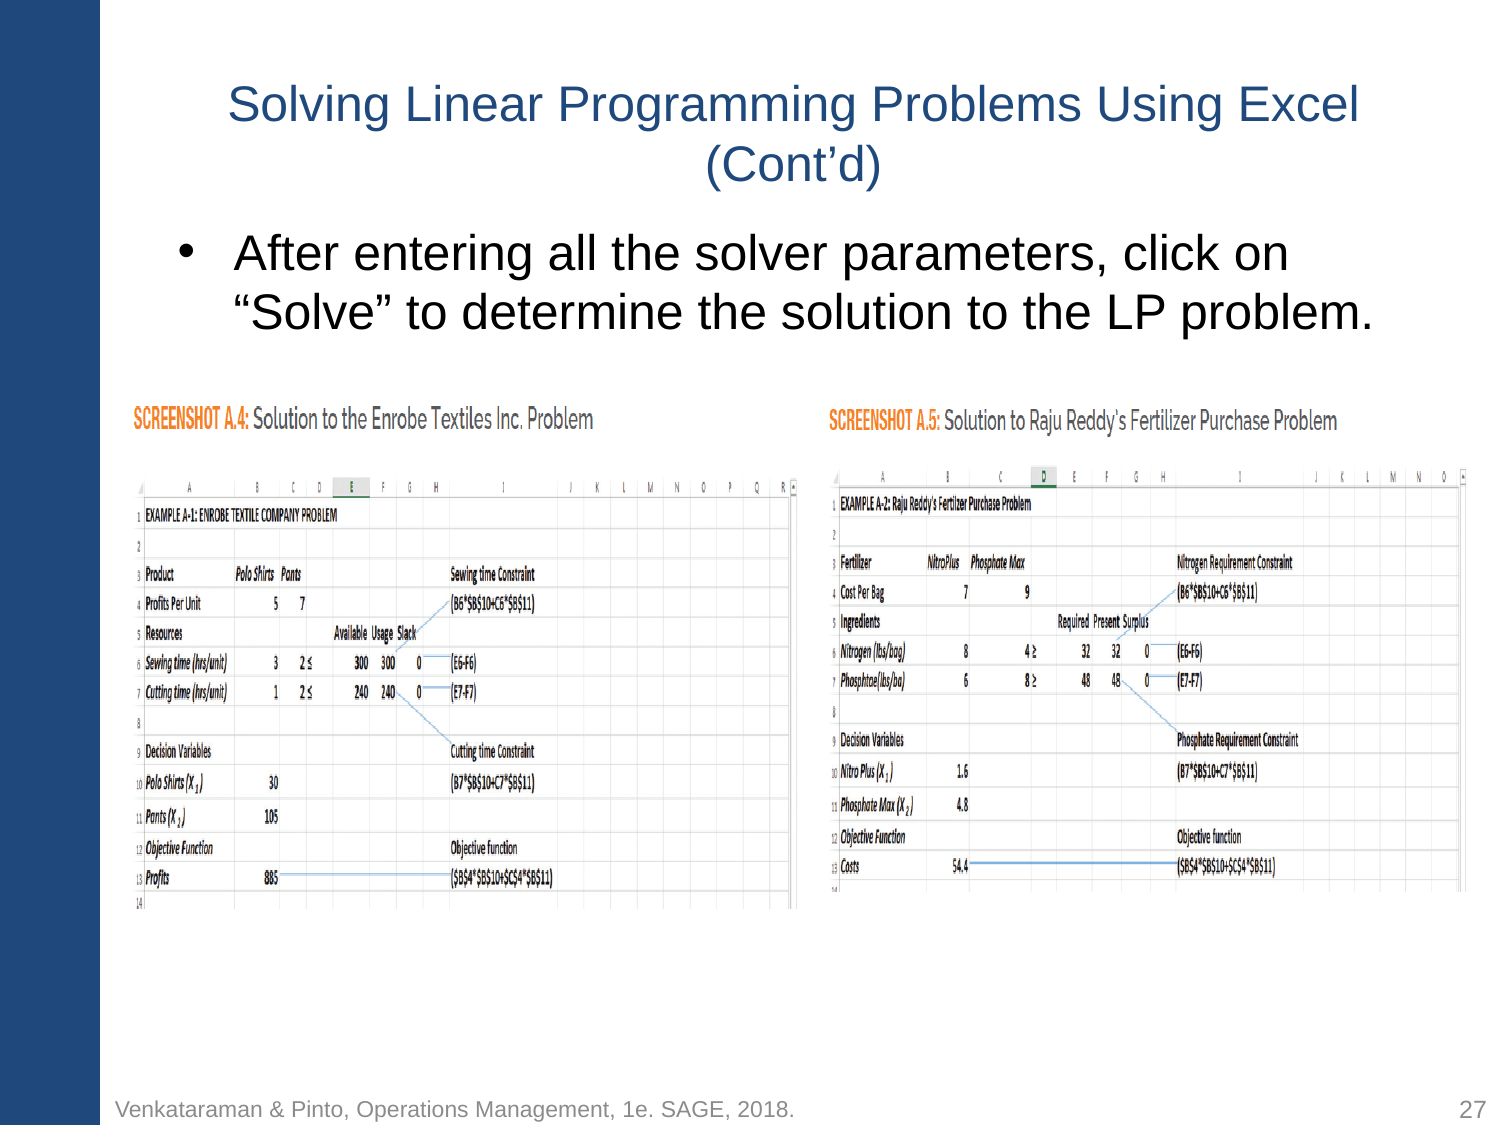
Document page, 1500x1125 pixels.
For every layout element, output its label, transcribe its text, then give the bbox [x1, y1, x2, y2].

title Solving Linear Programming Problems Using Excel (Cont’d) [162, 37, 1425, 212]
picture [124, 387, 1474, 964]
list After entering all the solver parameters, click on “Solve” to determine the solution to the LP problem. [162, 212, 1425, 375]
footer Venkataraman & Pinto, Operations Management, 1e. SAGE, 2018. [99, 1087, 1250, 1125]
slide_number 27 [1437, 1087, 1500, 1125]
